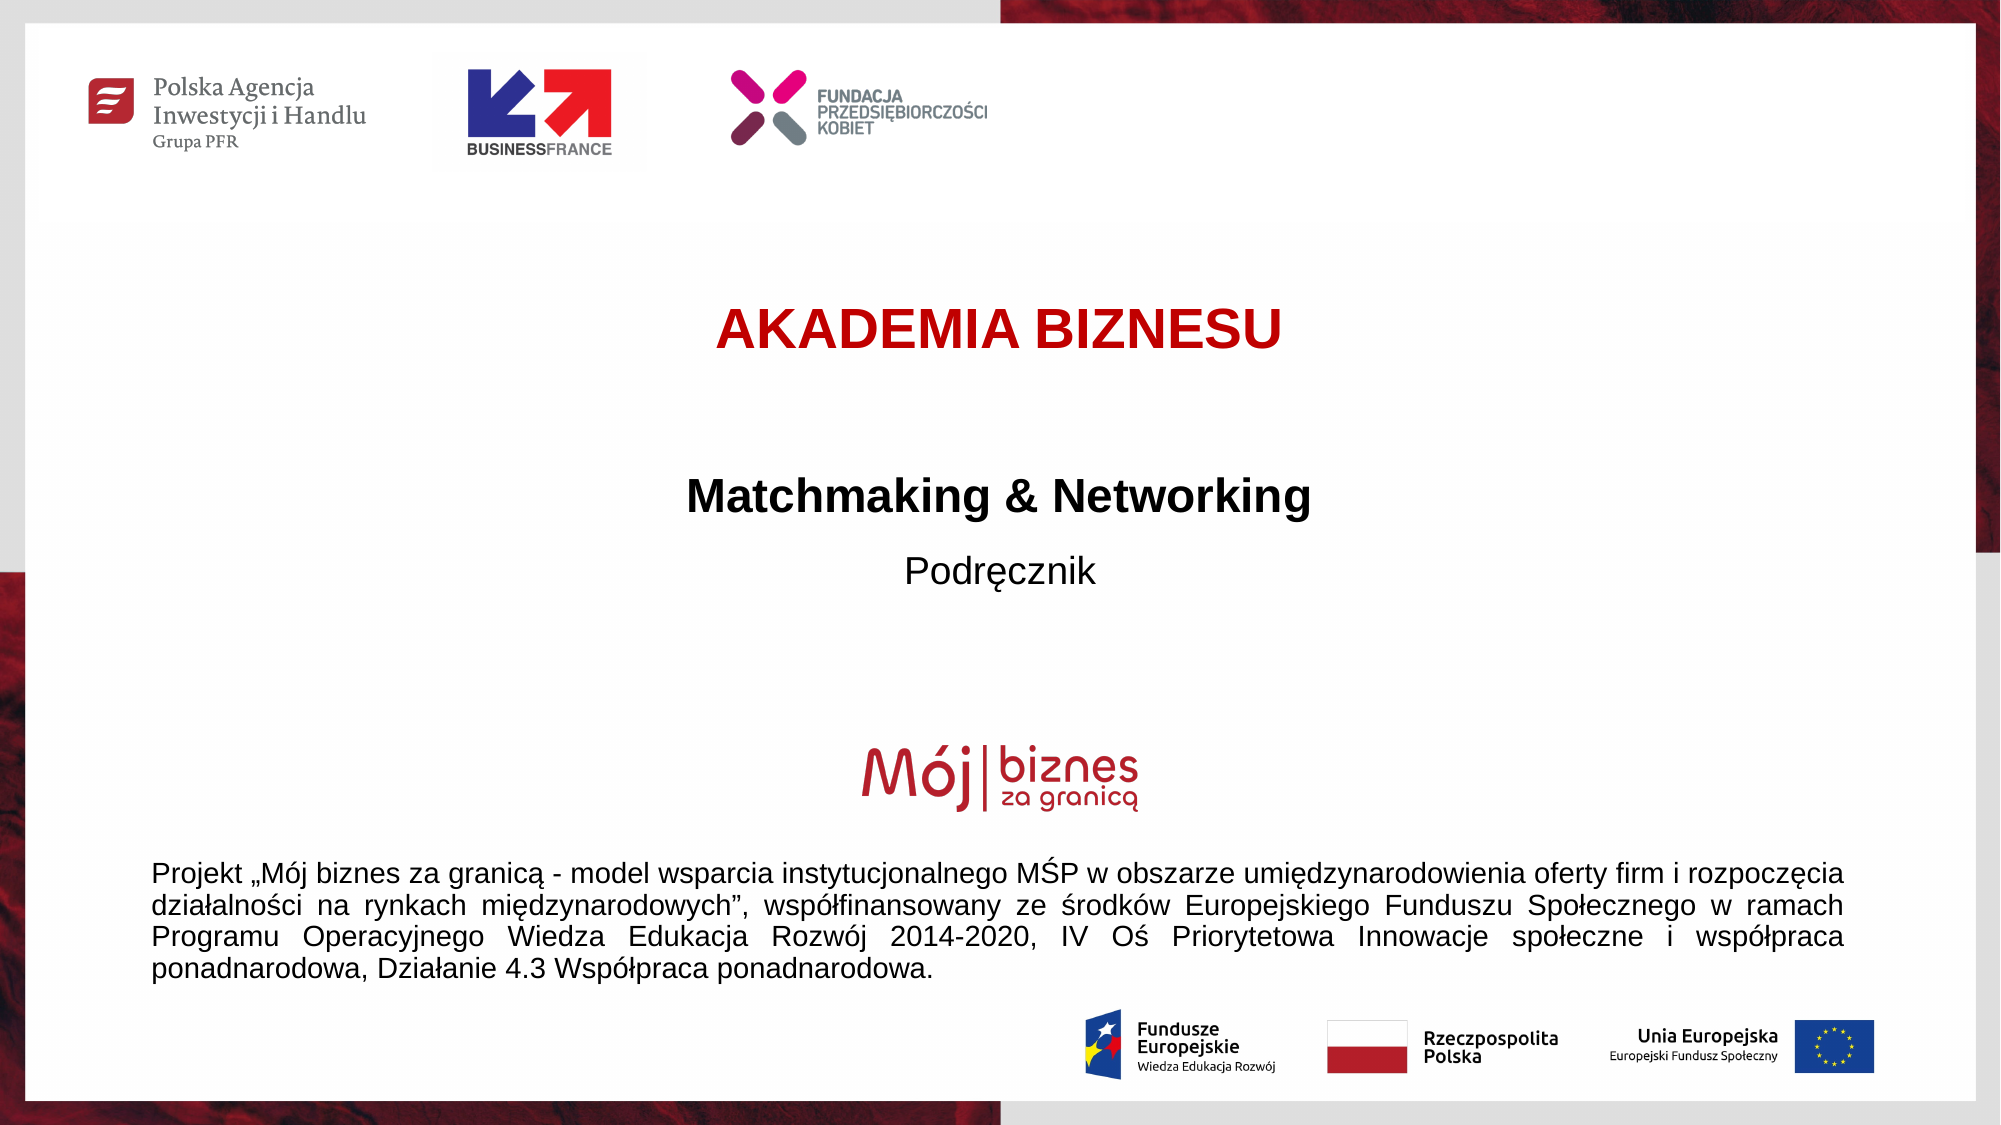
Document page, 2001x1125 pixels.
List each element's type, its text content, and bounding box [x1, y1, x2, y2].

title AKADEMIA BIZNESU Matchmaking & Networking Podręcznik [137, 248, 1863, 600]
list Projekt „Mój biznes za granicą - model wsparcia instytucjonalnego MŚP w obszarze umiędzynarodowienia oferty firm i rozpoczęcia działalności na rynkach międzynarodowych”, współfinansowany ze środków Europejskiego Funduszu Społecznego w ramach Programu Operacyjnego Wiedza Edukacja Rozwój 2014-2020, IV Oś Priorytetowa Innowacje społeczne i współpraca ponadnarodowa, Działanie 4.3 Współpraca ponadnarodowa. [136, 851, 1862, 1051]
picture [0, 0, 2001, 1125]
